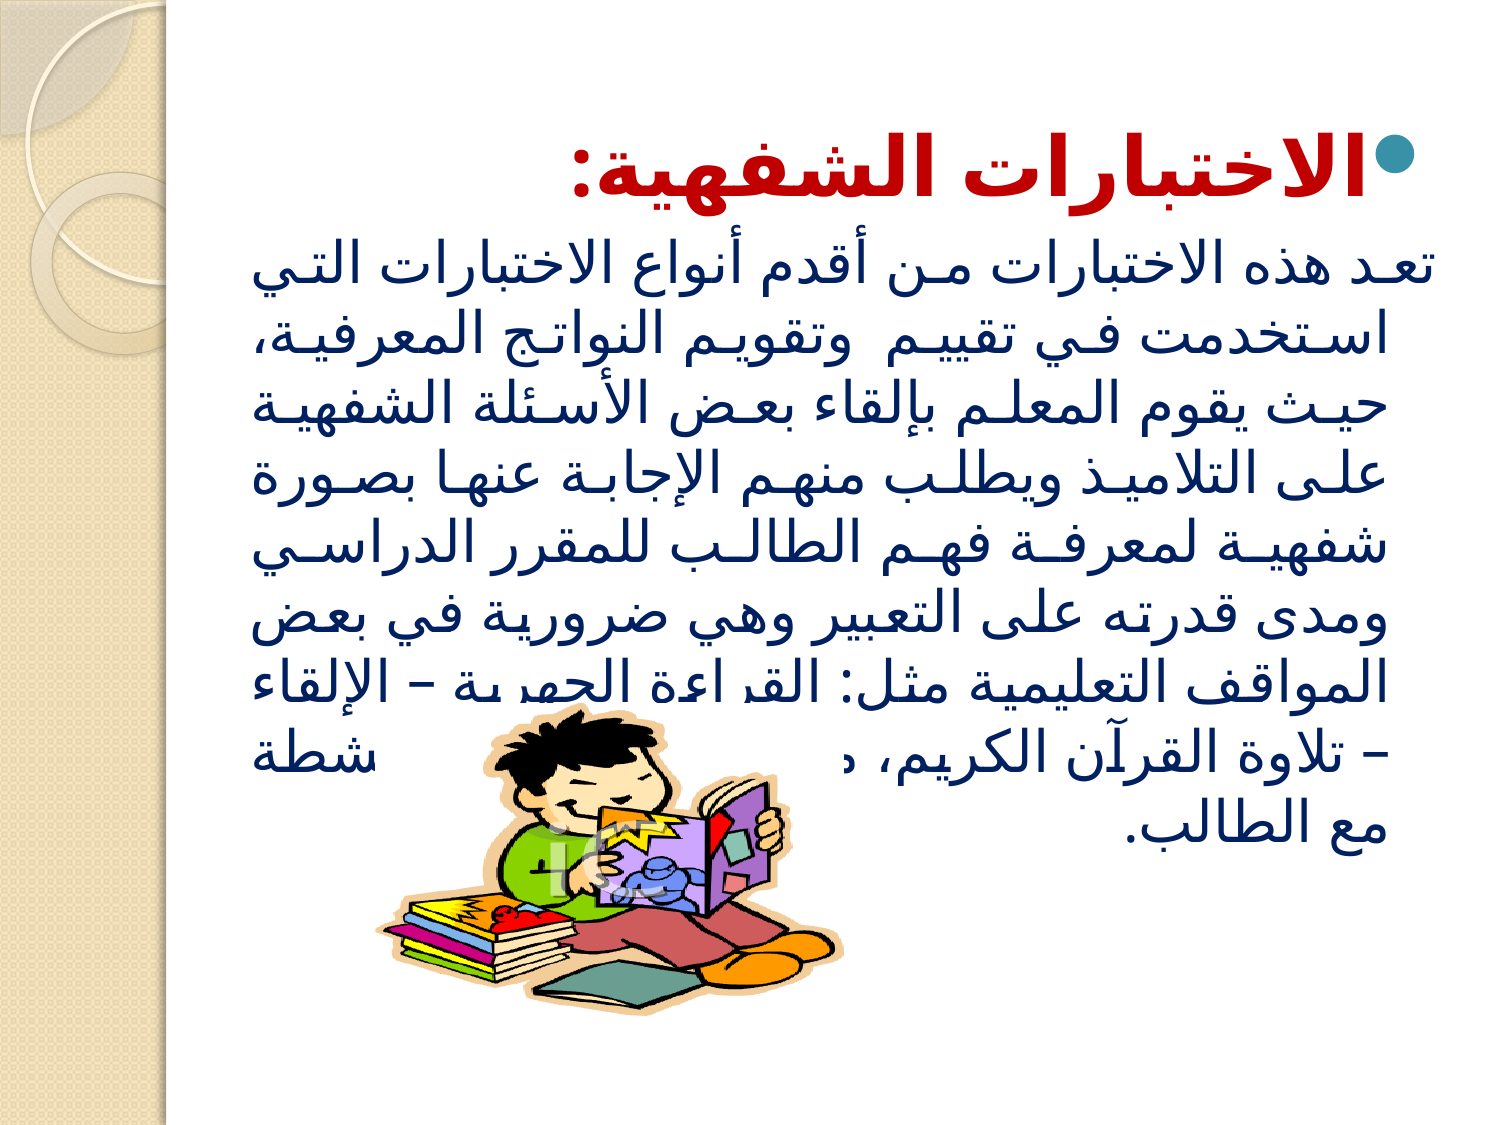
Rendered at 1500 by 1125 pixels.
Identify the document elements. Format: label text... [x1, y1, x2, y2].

list الاختبارات الشفهية: تعد هذه الاختبارات من أقدم أنواع الاختبارات التي استخدمت في تقييم وتقويم النواتج المعرفية، حيث يقوم المعلم بإلقاء بعض الأسئلة الشفهية على التلاميذ ويطلب منهم الإجابة عنها بصورة شفهية لمعرفة فهم الطالب للمقرر الدراسي ومدى قدرته على التعبير وهي ضرورية في بعض المواقف التعليمية مثل: القراءة الجهرية – الإلقاء – تلاوة القرآن الكريم، مناقشة البحوث والأنشطة مع الطالب. [235, 105, 1466, 1025]
picture [374, 702, 844, 1016]
